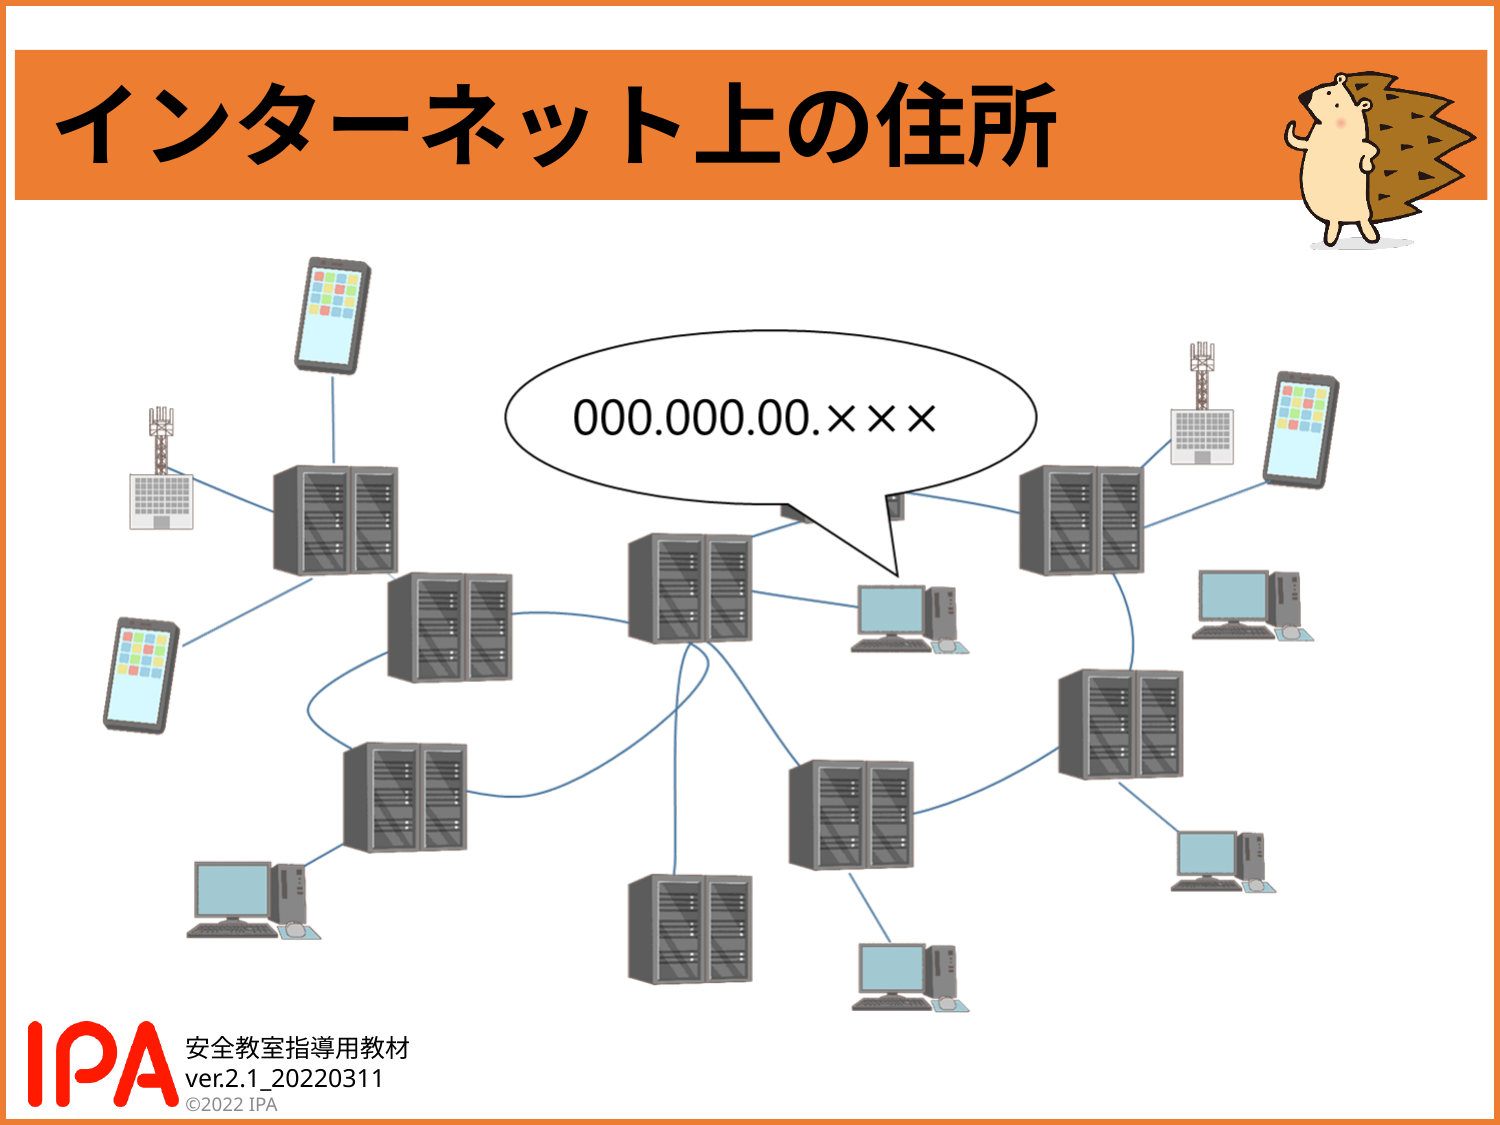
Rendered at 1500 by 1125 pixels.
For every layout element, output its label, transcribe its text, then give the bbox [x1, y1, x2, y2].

picture [28, 1021, 179, 1107]
title インターネット上の住所 [35, 65, 1341, 195]
picture [1284, 71, 1477, 250]
picture [101, 252, 1341, 1015]
